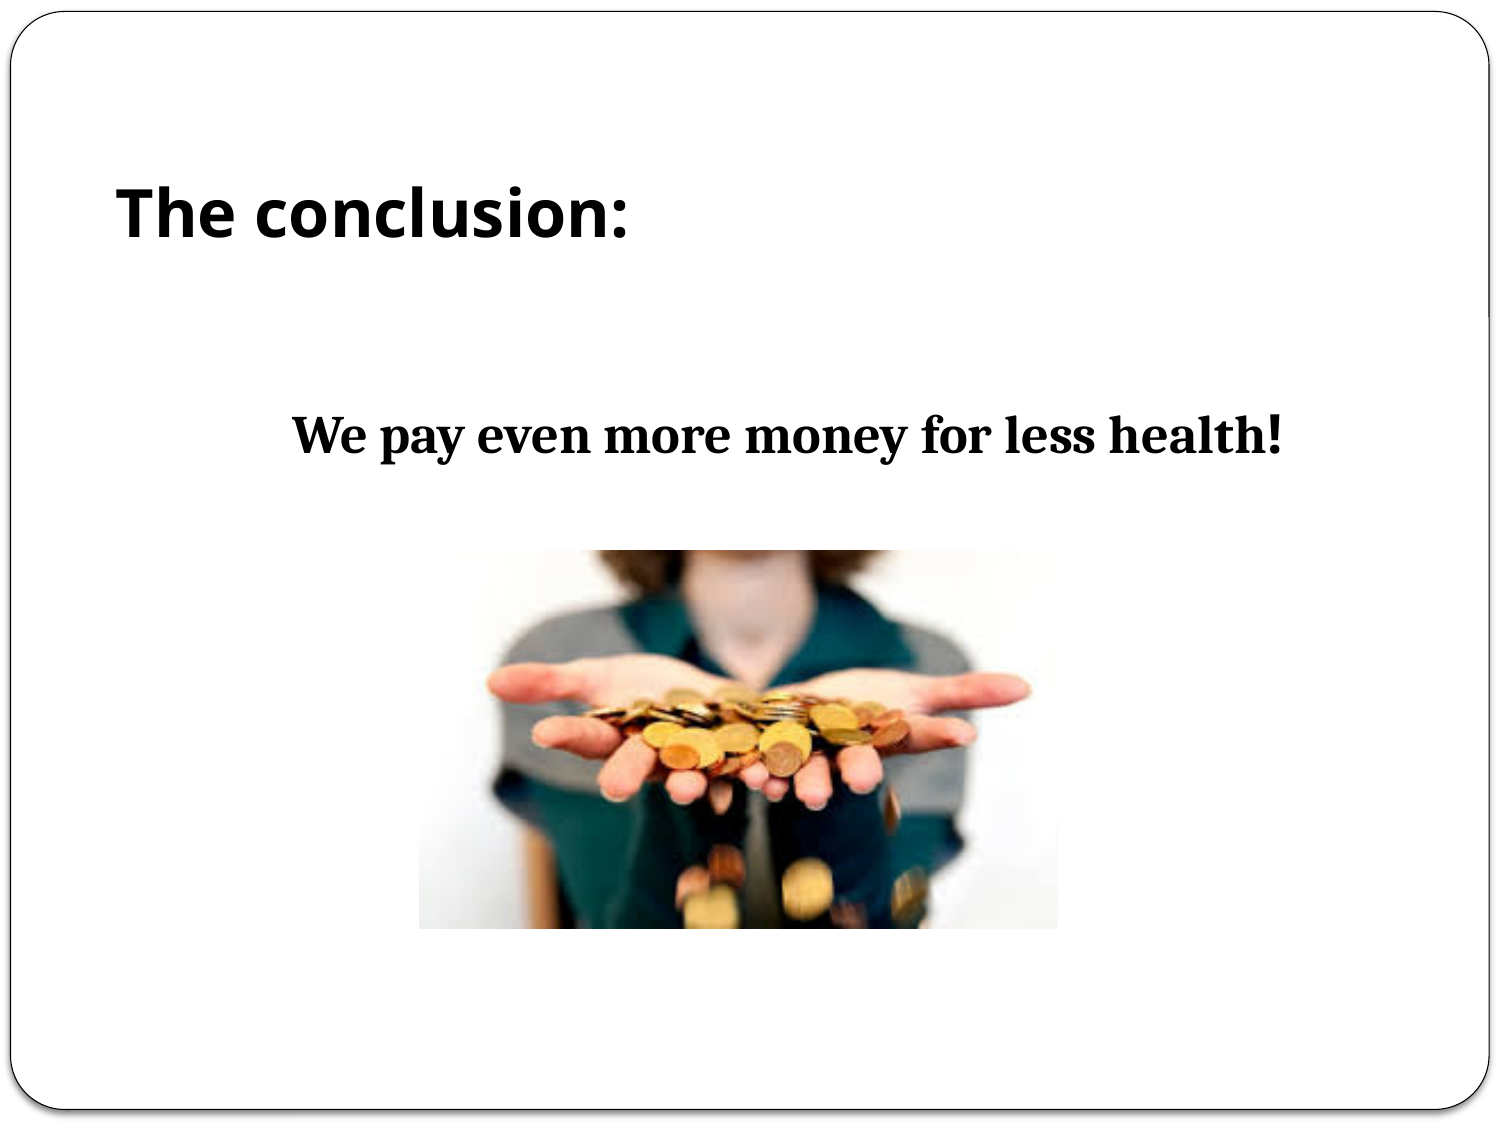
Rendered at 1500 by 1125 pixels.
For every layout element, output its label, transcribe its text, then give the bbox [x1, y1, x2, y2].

picture [418, 550, 1058, 929]
title The conclusion: [100, 78, 1376, 266]
list We pay even more money for less health! [150, 237, 1425, 988]
